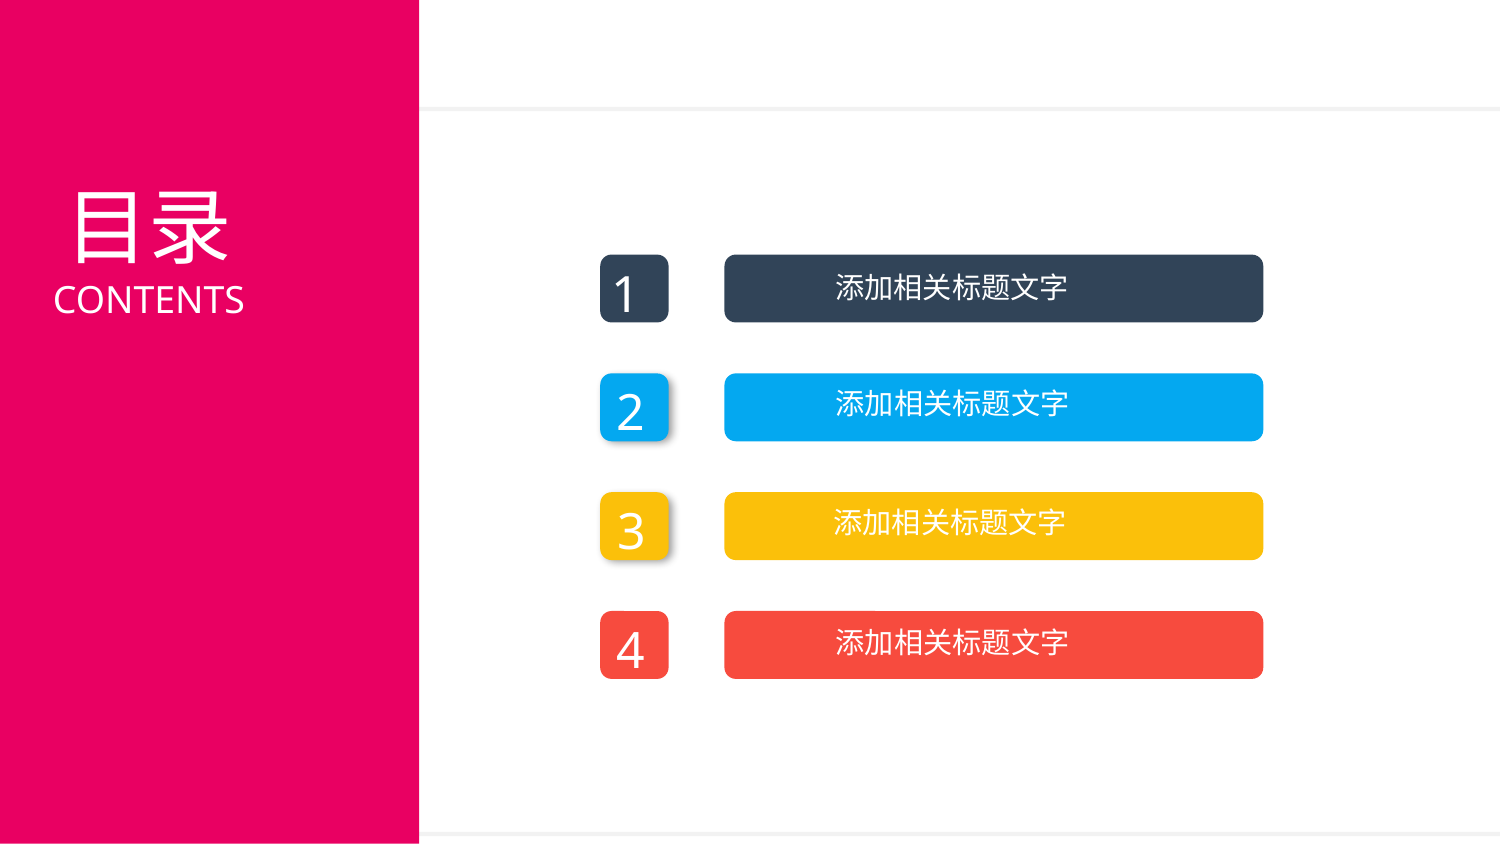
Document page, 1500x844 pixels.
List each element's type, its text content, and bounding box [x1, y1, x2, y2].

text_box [724, 254, 1264, 323]
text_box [600, 492, 669, 569]
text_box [600, 611, 669, 687]
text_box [600, 254, 669, 331]
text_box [724, 373, 1264, 442]
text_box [724, 611, 1264, 679]
text_box CONTENTS [42, 270, 256, 327]
text_box [0, 0, 420, 844]
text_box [600, 373, 669, 450]
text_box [724, 492, 1264, 561]
text_box 目录 [54, 168, 243, 270]
